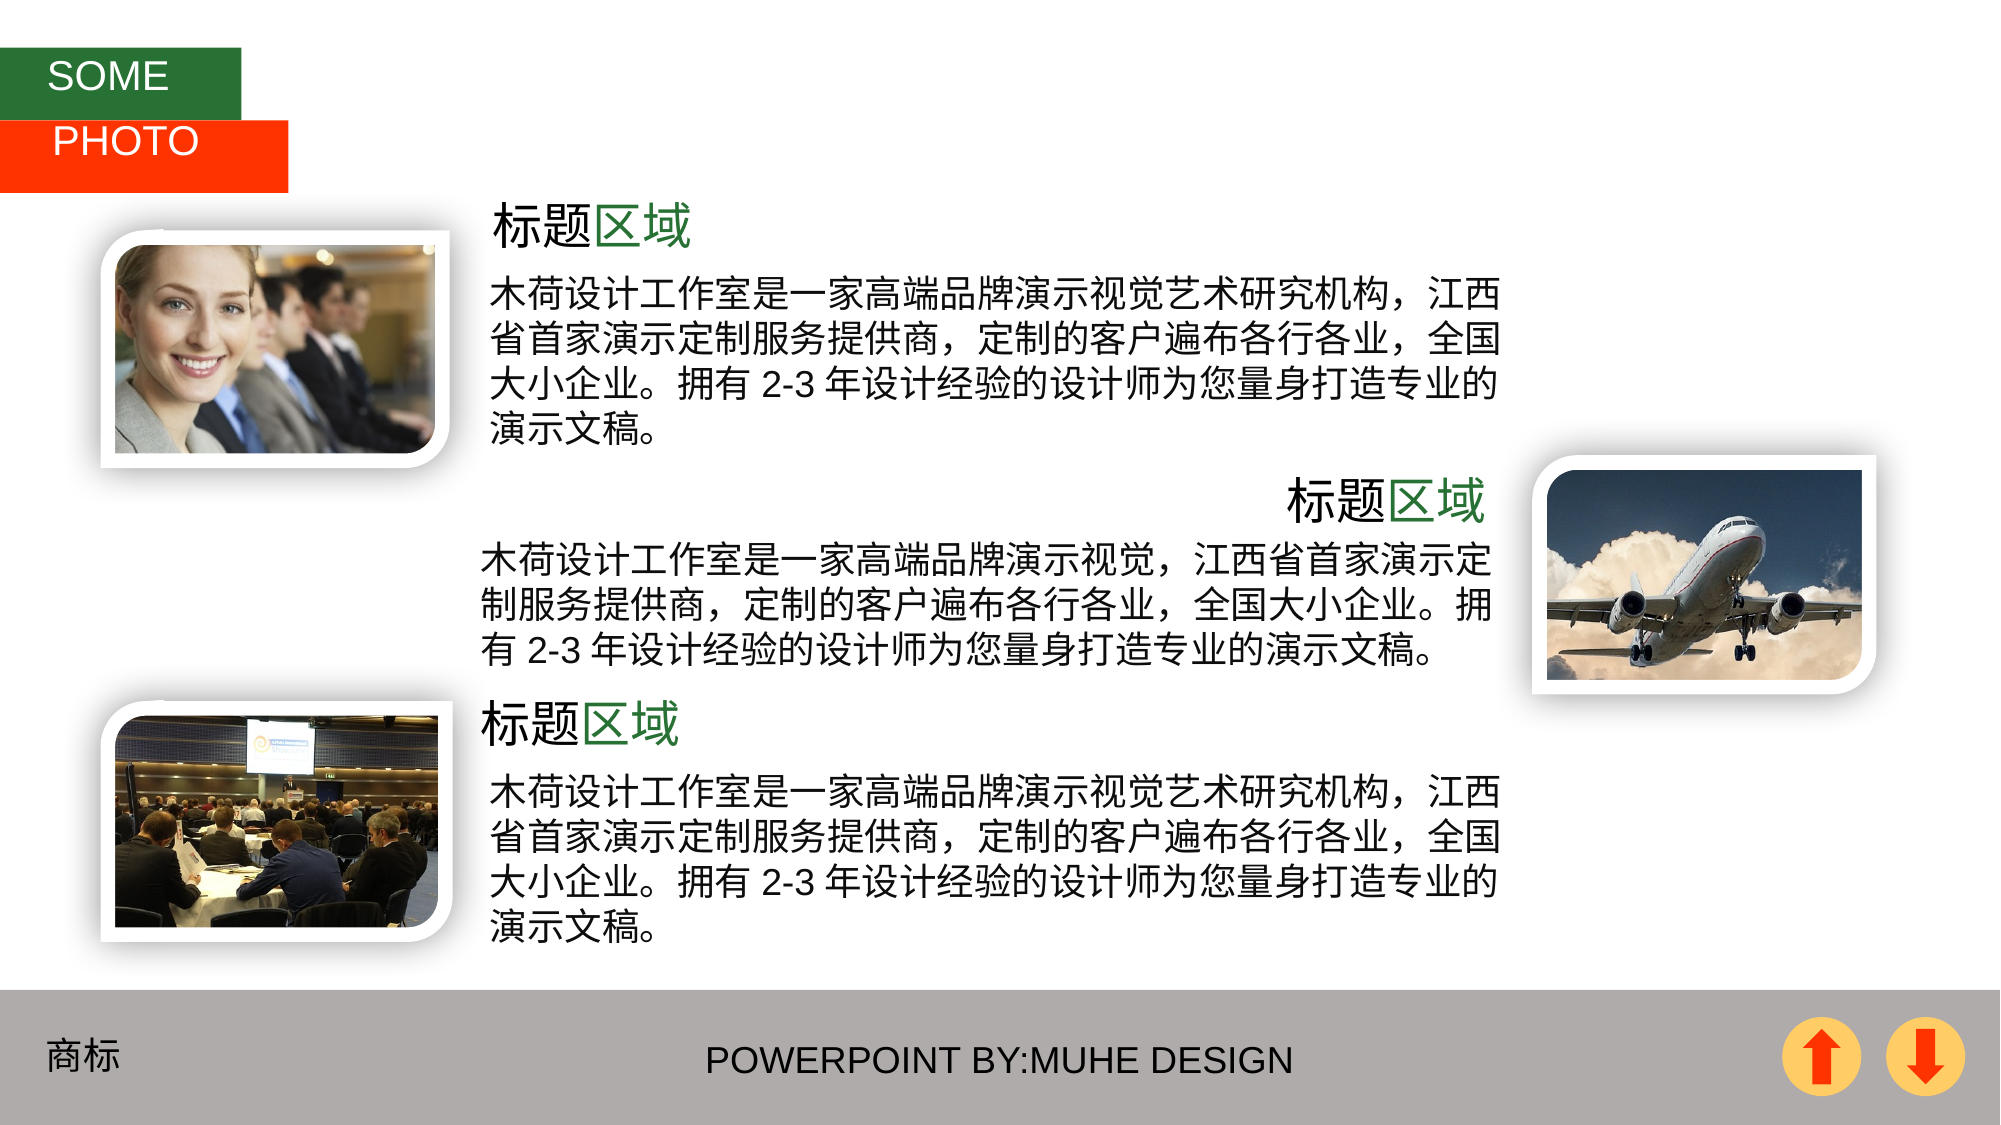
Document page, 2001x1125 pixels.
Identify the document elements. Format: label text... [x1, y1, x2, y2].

picture [107, 708, 446, 935]
text_box 木荷设计工作室是一家高端品牌演示视觉艺术研究机构，江西省首家演示定制服务提供商，定制的客户遍布各行各业，全国大小企业。拥有2-3年设计经验的设计师为您量身打造专业的演示文稿。 [474, 262, 1531, 458]
text_box 标题区域 [465, 684, 701, 760]
picture [107, 237, 443, 461]
text_box 木荷设计工作室是一家高端品牌演示视觉，江西省首家演示定制服务提供商，定制的客户遍布各行各业，全国大小企业。拥有2-3年设计经验的设计师为您量身打造专业的演示文稿。 [465, 528, 1519, 678]
text_box 标题区域 [1271, 462, 1519, 528]
text_box PHOTO [37, 106, 239, 172]
text_box SOME [32, 41, 213, 107]
picture [1539, 462, 1870, 688]
text_box 标题区域 [477, 187, 712, 262]
text_box 木荷设计工作室是一家高端品牌演示视觉艺术研究机构，江西省首家演示定制服务提供商，定制的客户遍布各行各业，全国大小企业。拥有2-3年设计经验的设计师为您量身打造专业的演示文稿。 [474, 760, 1531, 956]
